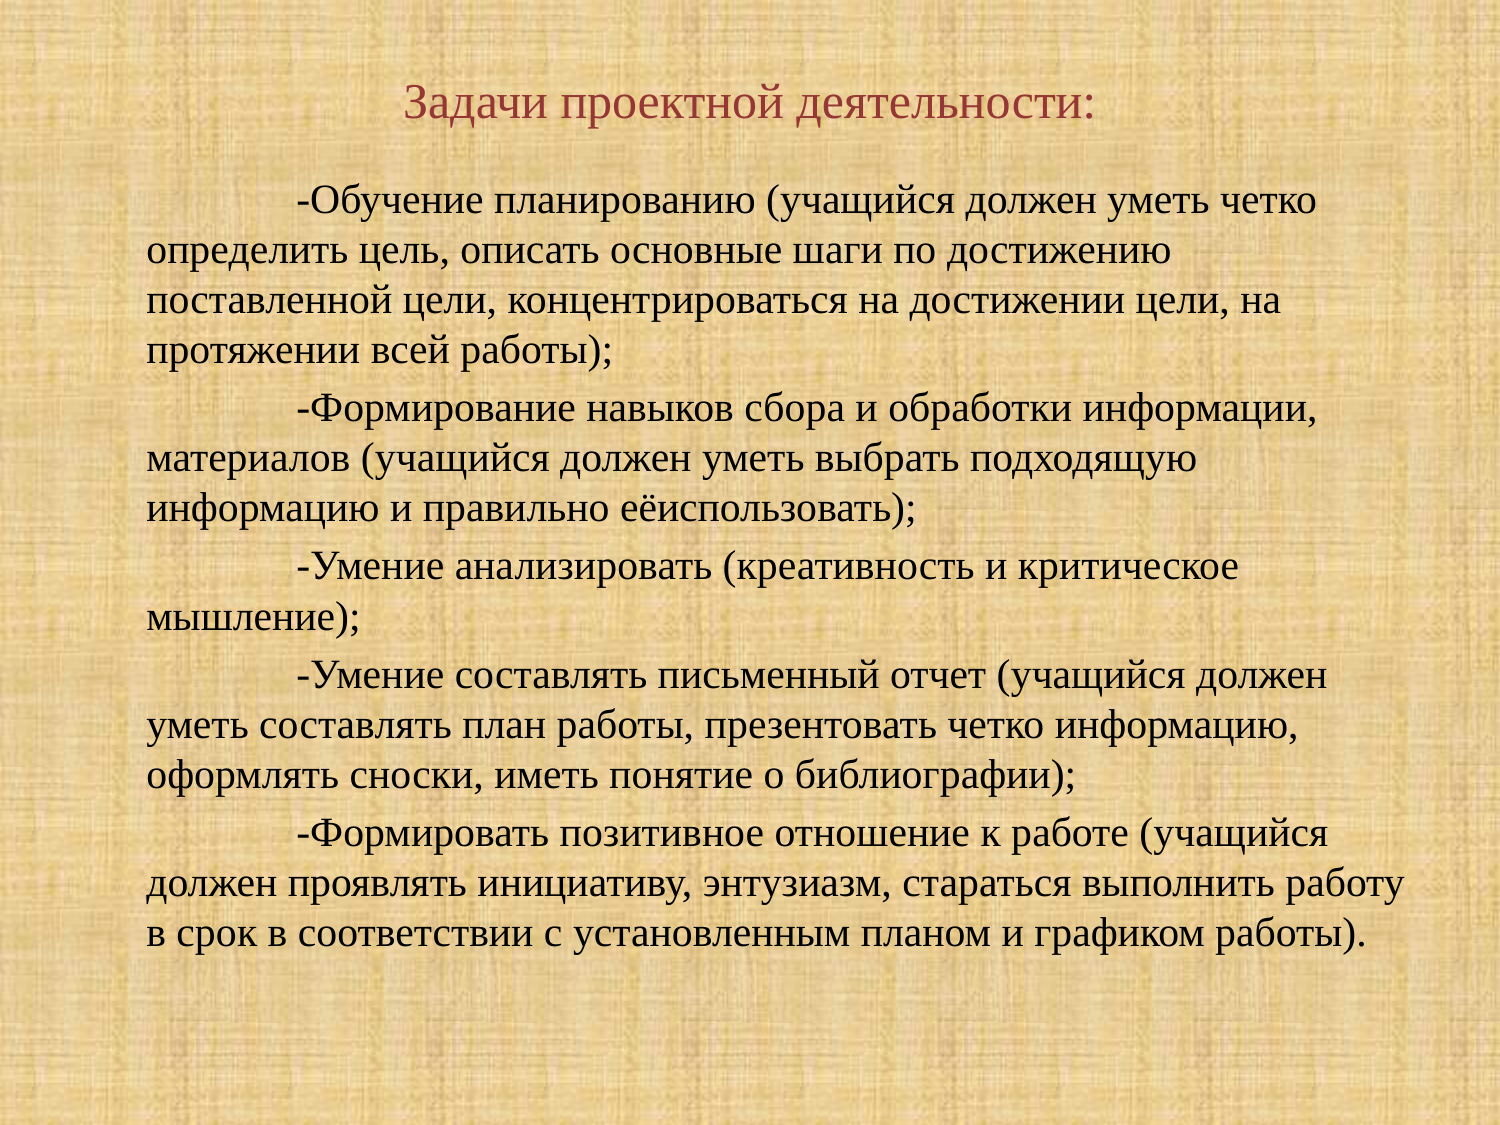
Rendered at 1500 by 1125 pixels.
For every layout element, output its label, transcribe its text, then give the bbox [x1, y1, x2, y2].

picture [0, 0, 1500, 1125]
list -Обучение планированию (учащийся должен уметь четко определить цель, описать основные шаги по достижению поставленной цели, концентрироваться на достижении цели, на протяжении всей работы); -Формирование навыков сбора и обработки информации, материалов (учащийся должен уметь выбрать подходящую информацию и правильно еёиспользовать); -Умение анализировать (креативность и критическое мышление); -Умение составлять письменный отчет (учащийся должен уметь составлять план работы, презентовать четко информацию, оформлять сноски, иметь понятие о библиографии); -Формировать позитивное отношение к работе (учащийся должен проявлять инициативу, энтузиазм, стараться выполнить работу в срок в соответствии с установленным планом и графиком работы). [75, 164, 1425, 1005]
title Задачи проектной деятельности: [75, 45, 1425, 164]
